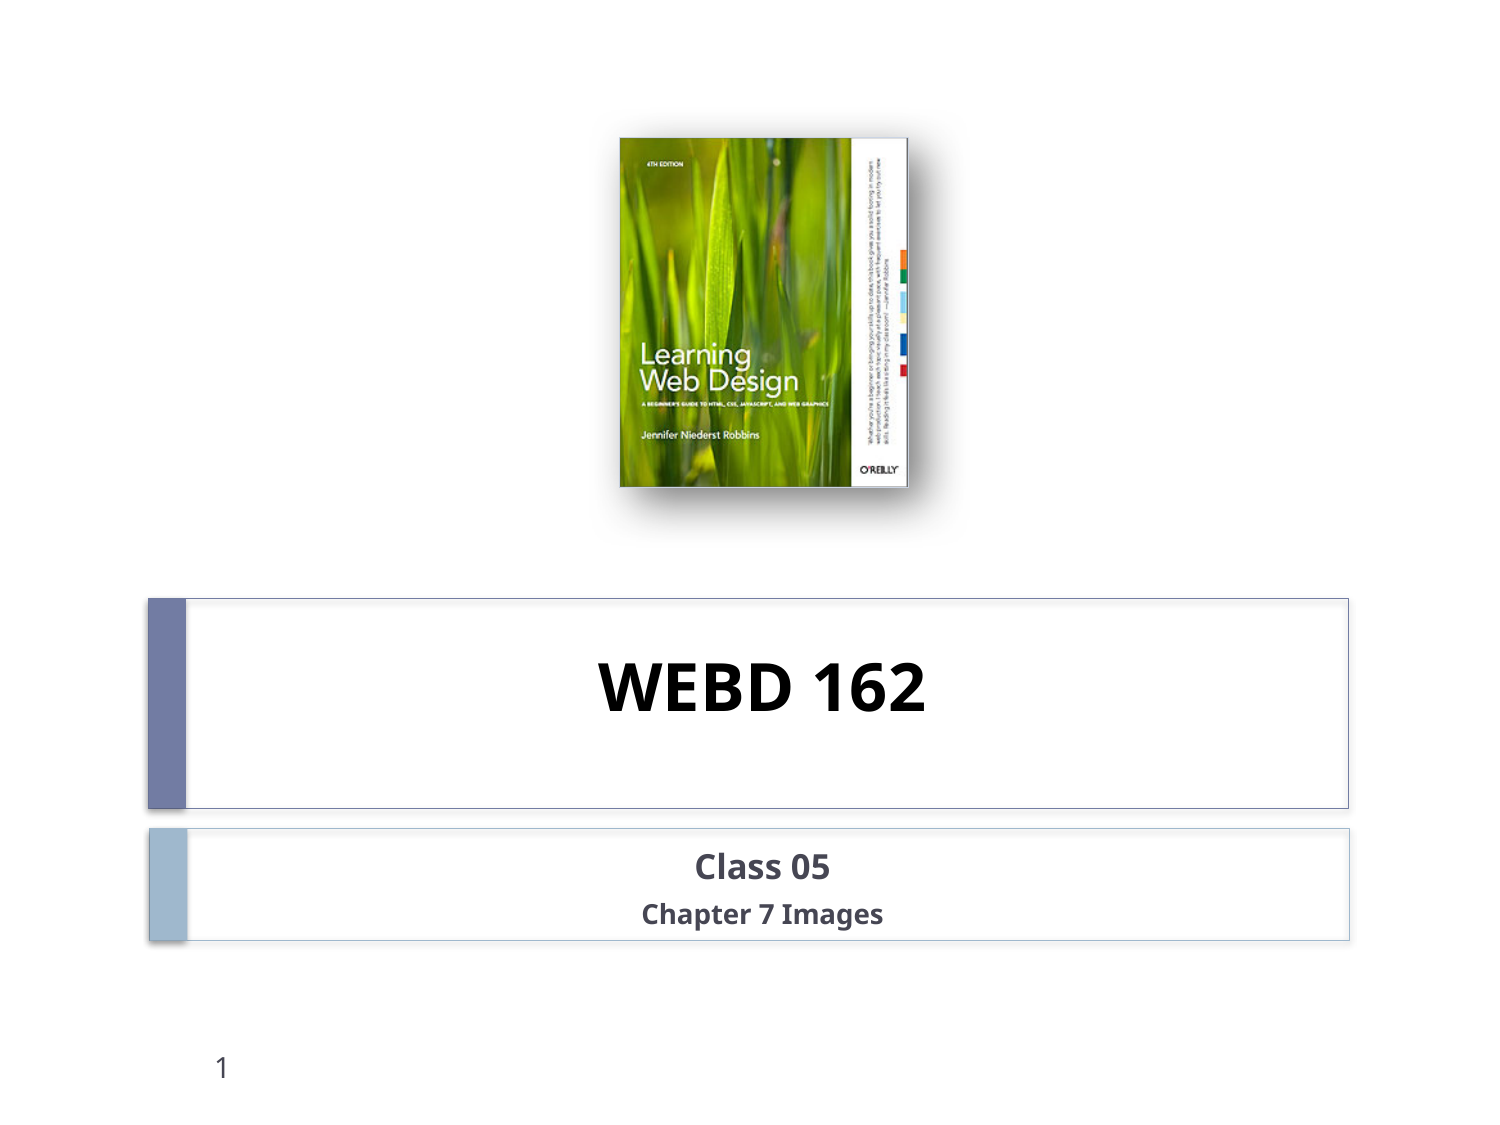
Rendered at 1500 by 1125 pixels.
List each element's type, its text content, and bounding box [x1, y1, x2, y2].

picture [618, 137, 908, 488]
subtitle Class 05 Chapter 7 Images [200, 837, 1325, 938]
title WEBD 162 [200, 637, 1325, 800]
slide_number 1 [199, 1042, 400, 1103]
